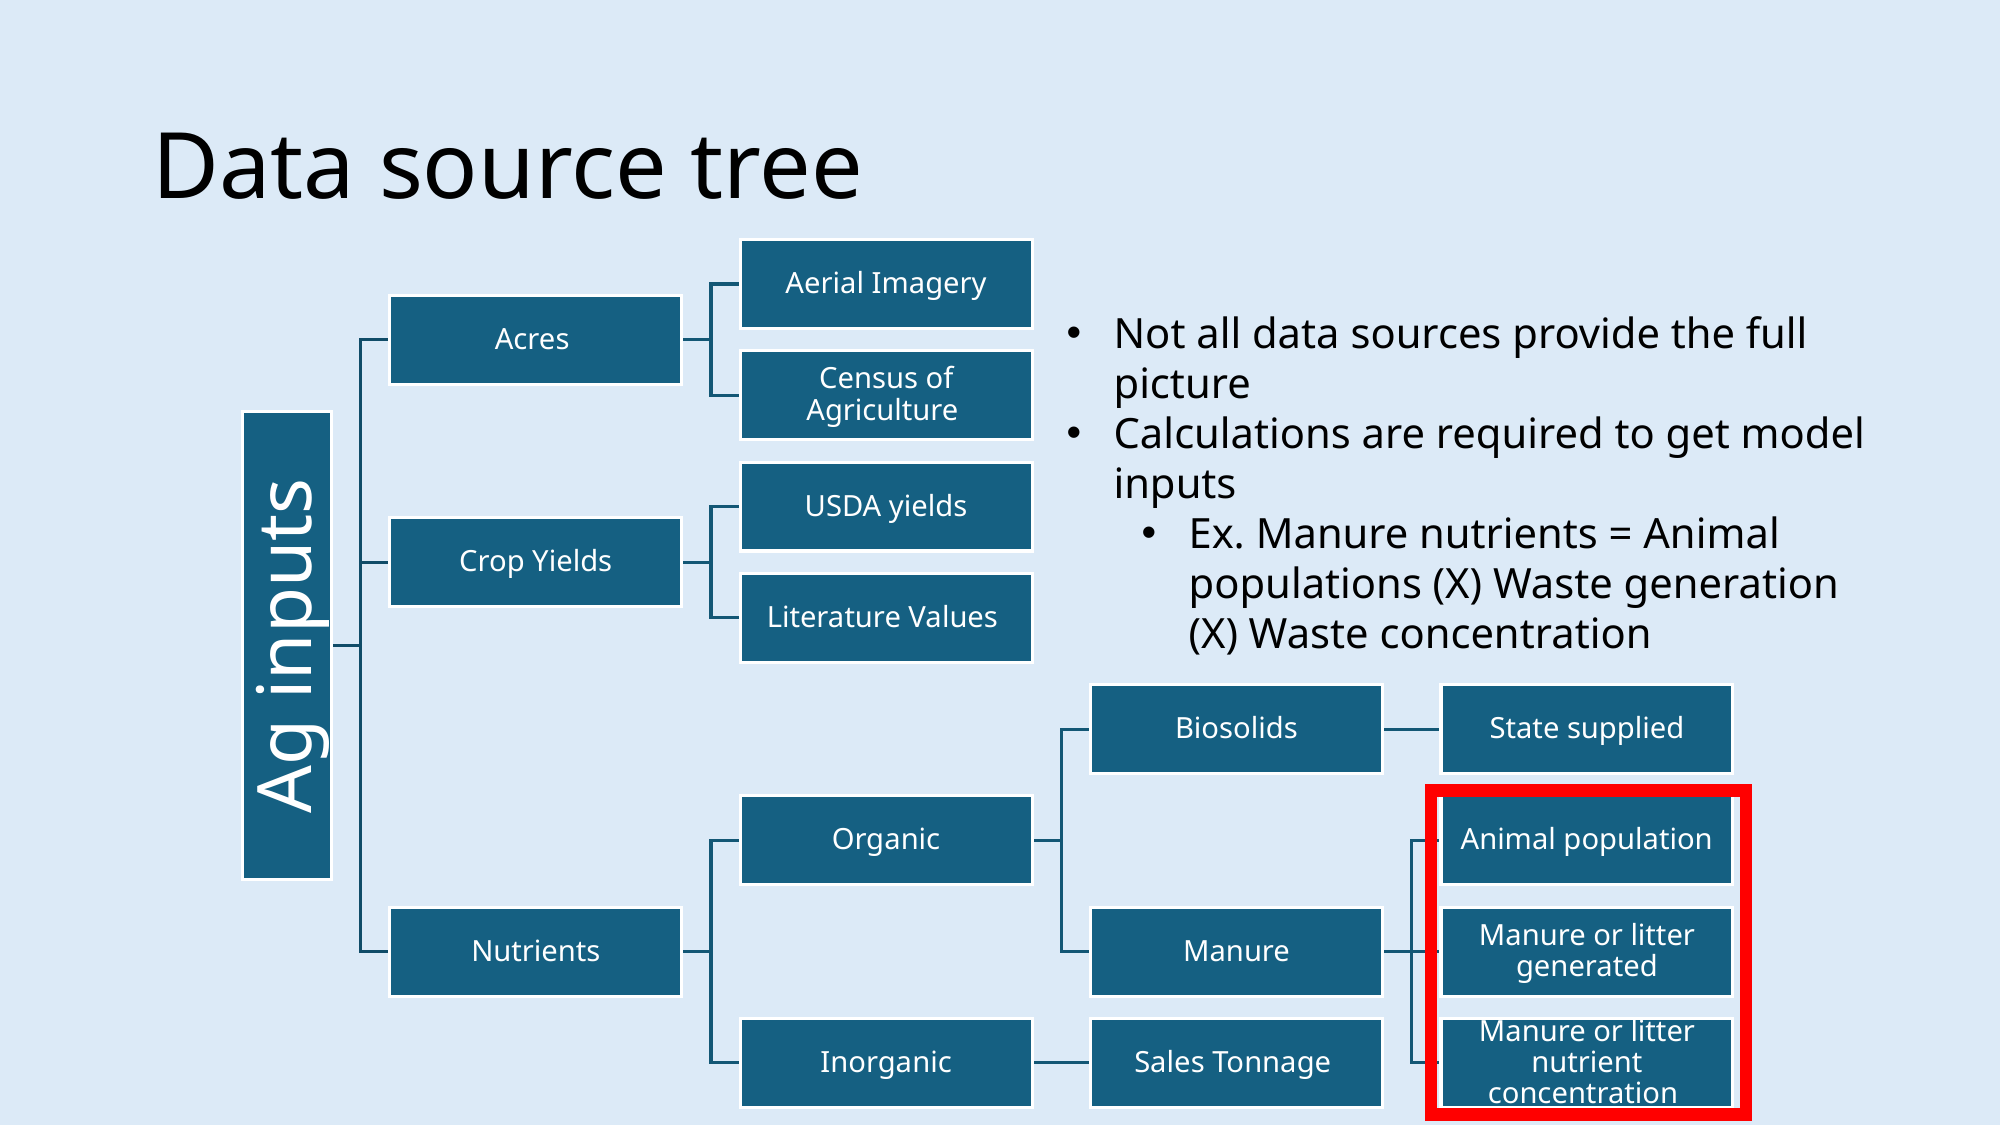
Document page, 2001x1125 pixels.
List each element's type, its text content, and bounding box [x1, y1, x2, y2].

title Data source tree [137, 59, 1863, 237]
text_box [1429, 1109, 1747, 1116]
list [0, 237, 1976, 1109]
